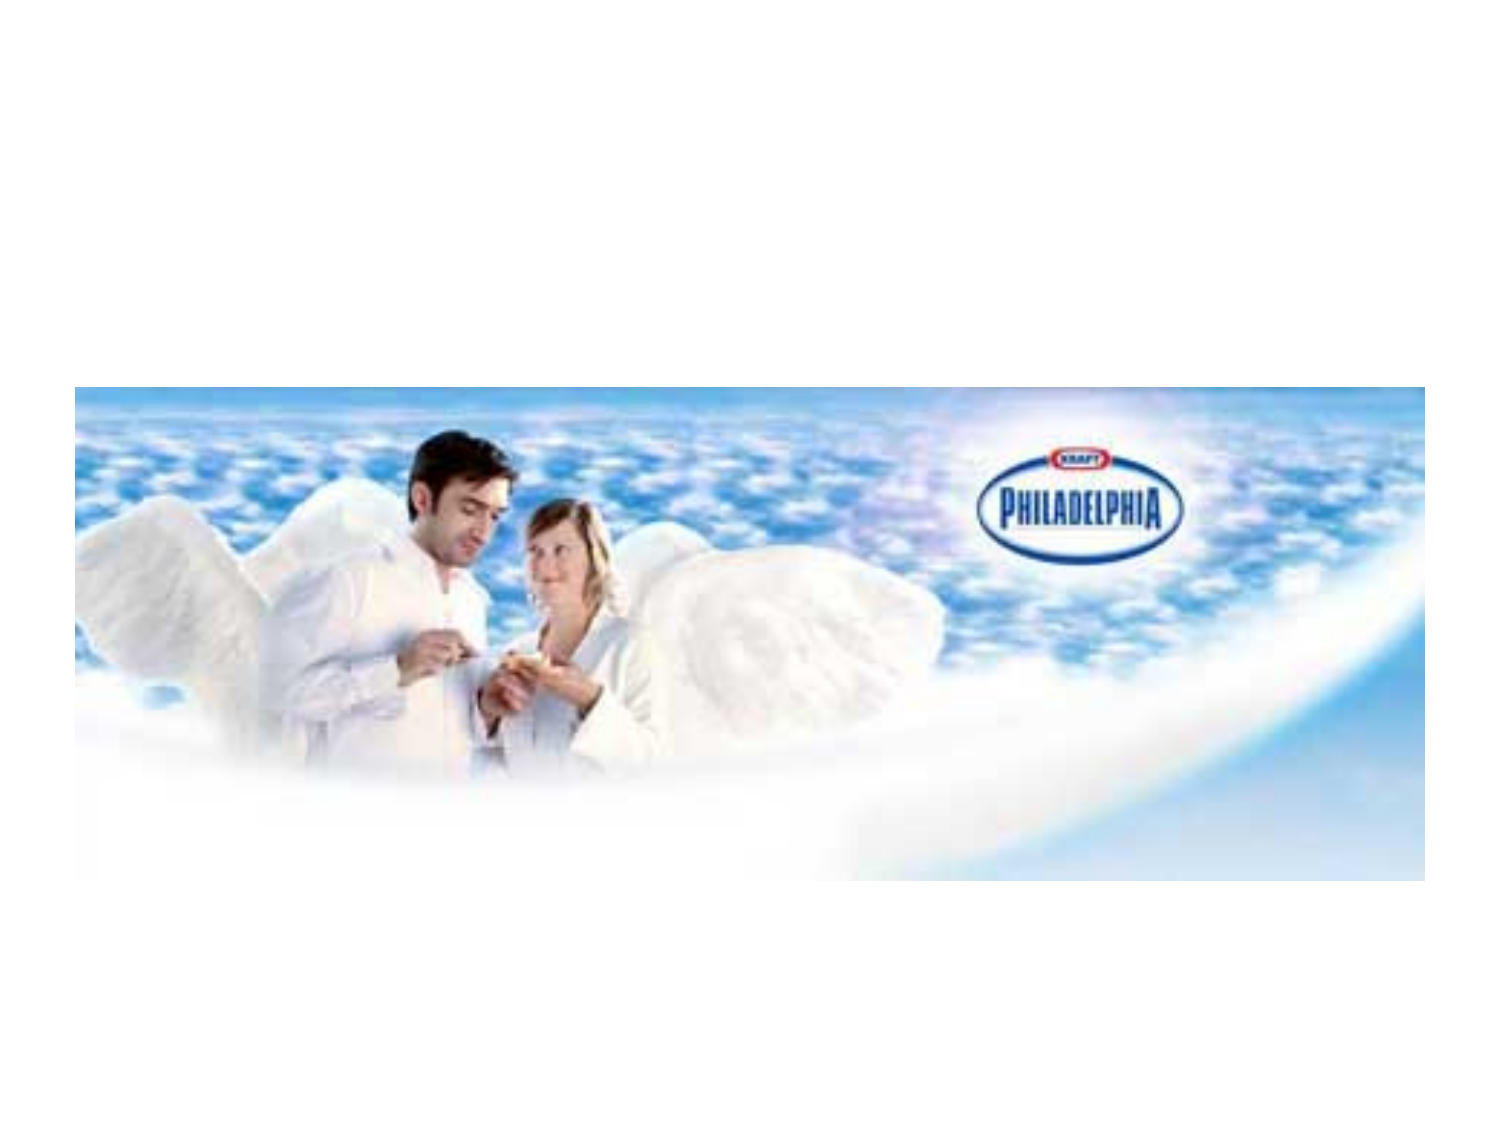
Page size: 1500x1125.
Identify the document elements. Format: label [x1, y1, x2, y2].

list [74, 262, 1426, 1006]
